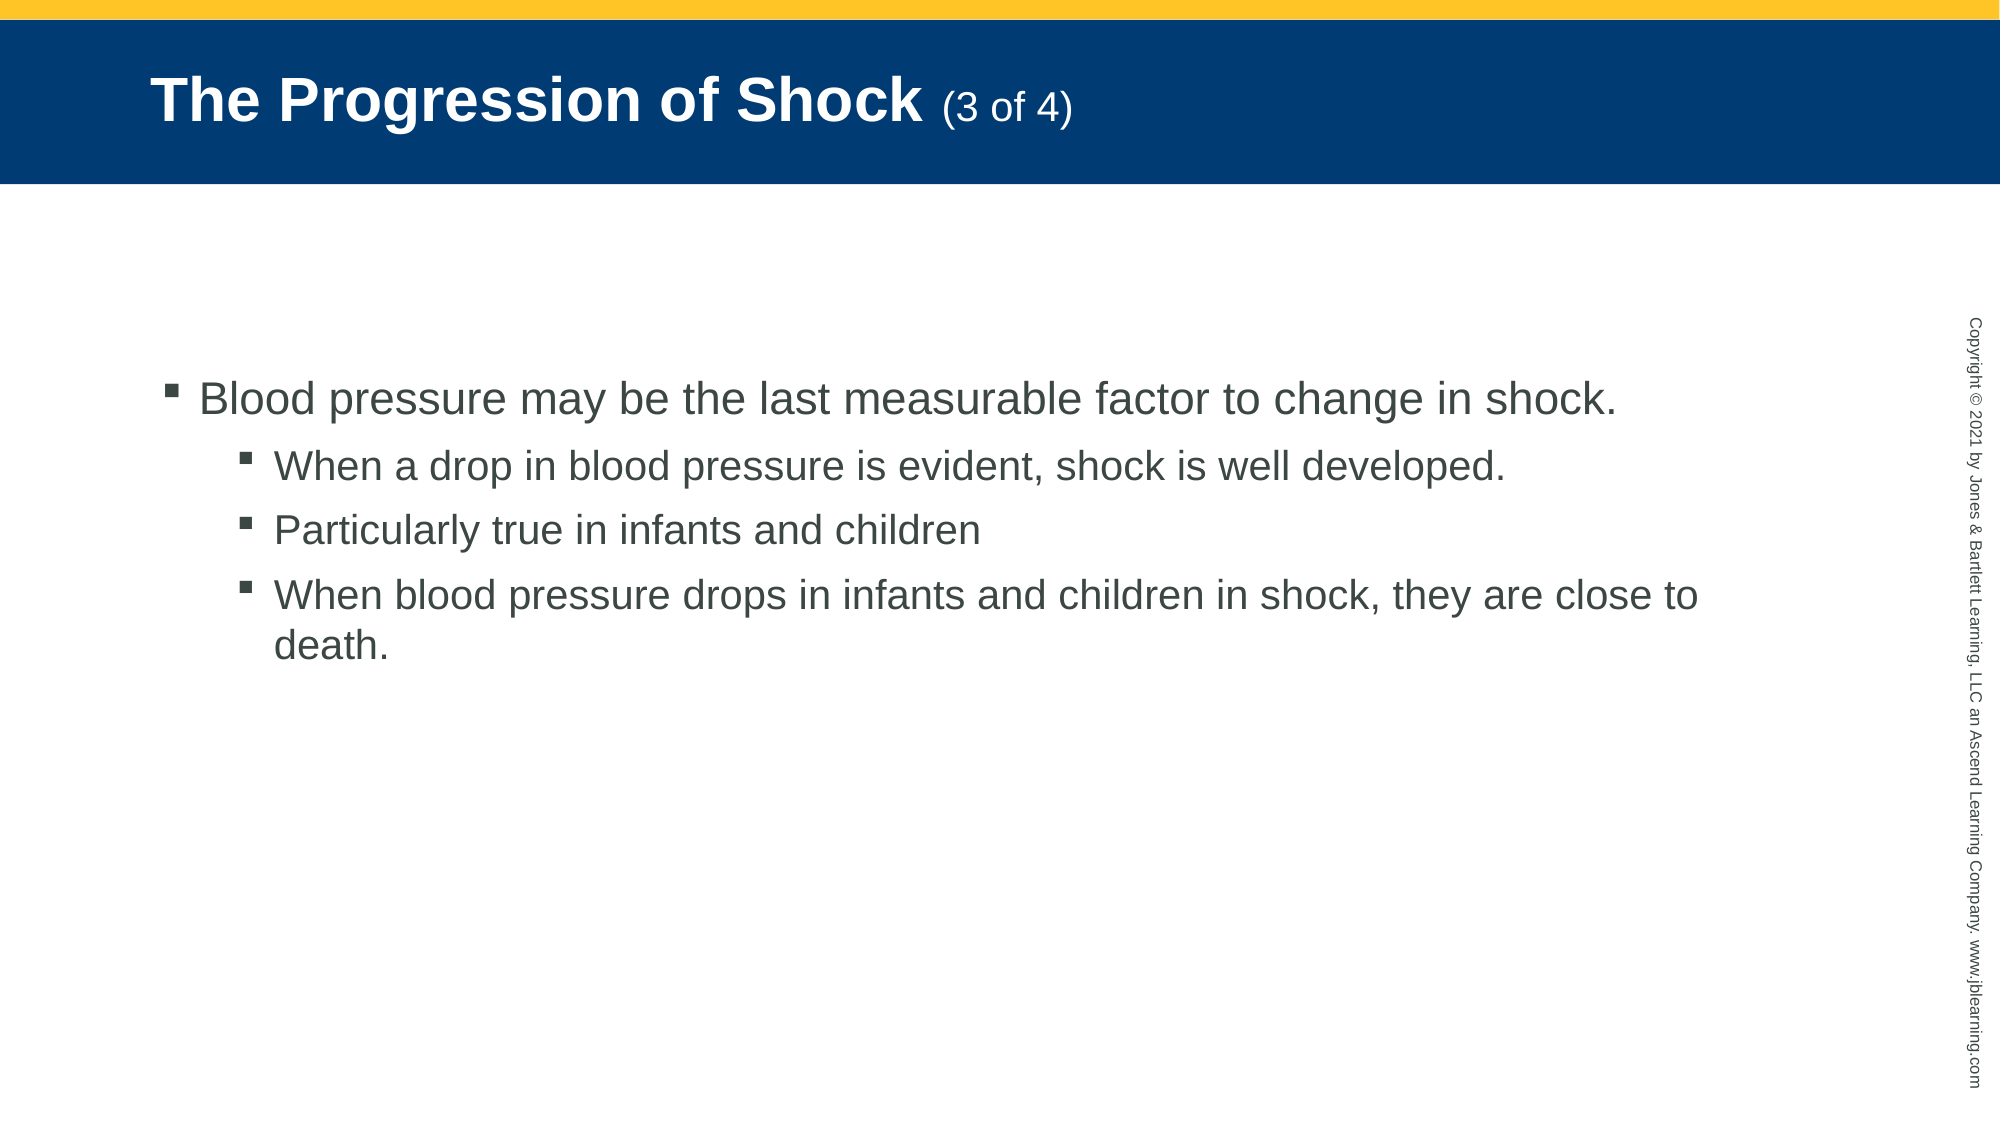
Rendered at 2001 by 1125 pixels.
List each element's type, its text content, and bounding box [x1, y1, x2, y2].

list Blood pressure may be the last measurable factor to change in shock. When a drop in blood pressure is evident, shock is well developed. Particularly true in infants and children When blood pressure drops in infants and children in shock, they are close to death. [146, 361, 1859, 1016]
title The Progression of Shock (3 of 4) [0, 19, 2000, 185]
